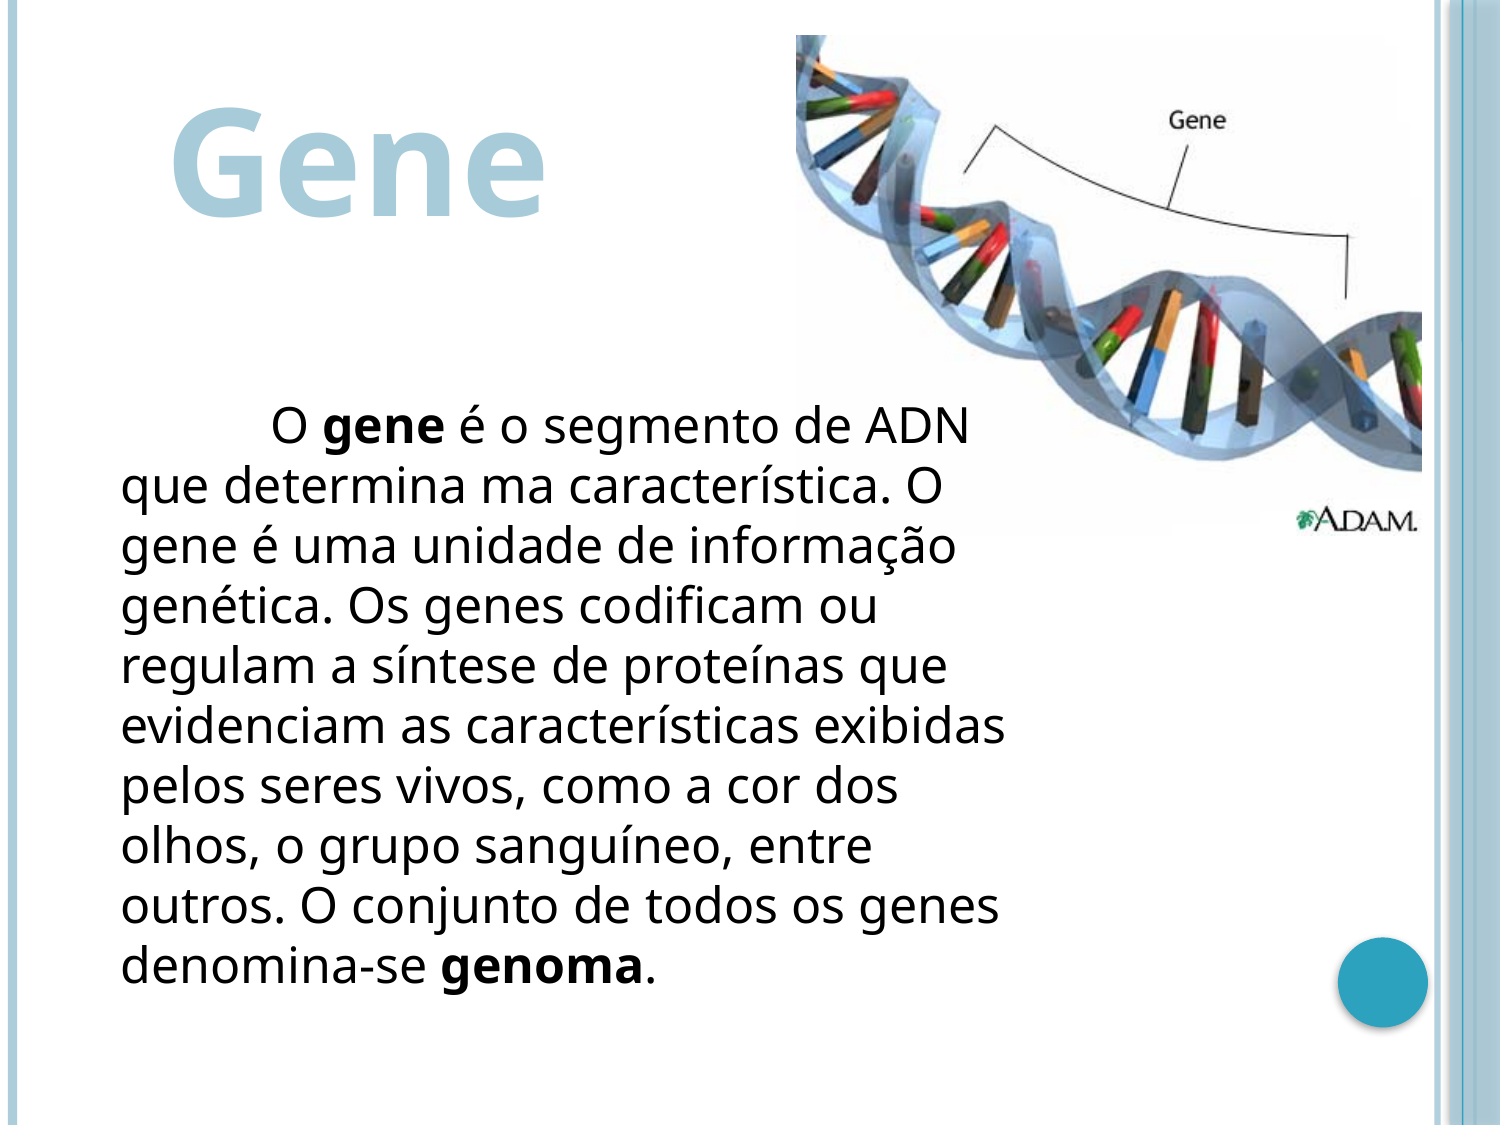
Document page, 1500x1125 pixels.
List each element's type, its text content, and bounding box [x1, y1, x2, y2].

picture [796, 34, 1423, 536]
text_box O gene é o segmento de ADN que determina ma característica. O gene é uma unidade de informação genética. Os genes codificam ou regulam a síntese de proteínas que evidenciam as características exibidas pelos seres vivos, como a cor dos olhos, o grupo sanguíneo, entre outros. O conjunto de todos os genes denomina-se genoma. [105, 386, 1032, 1002]
text_box Gene [150, 58, 566, 254]
